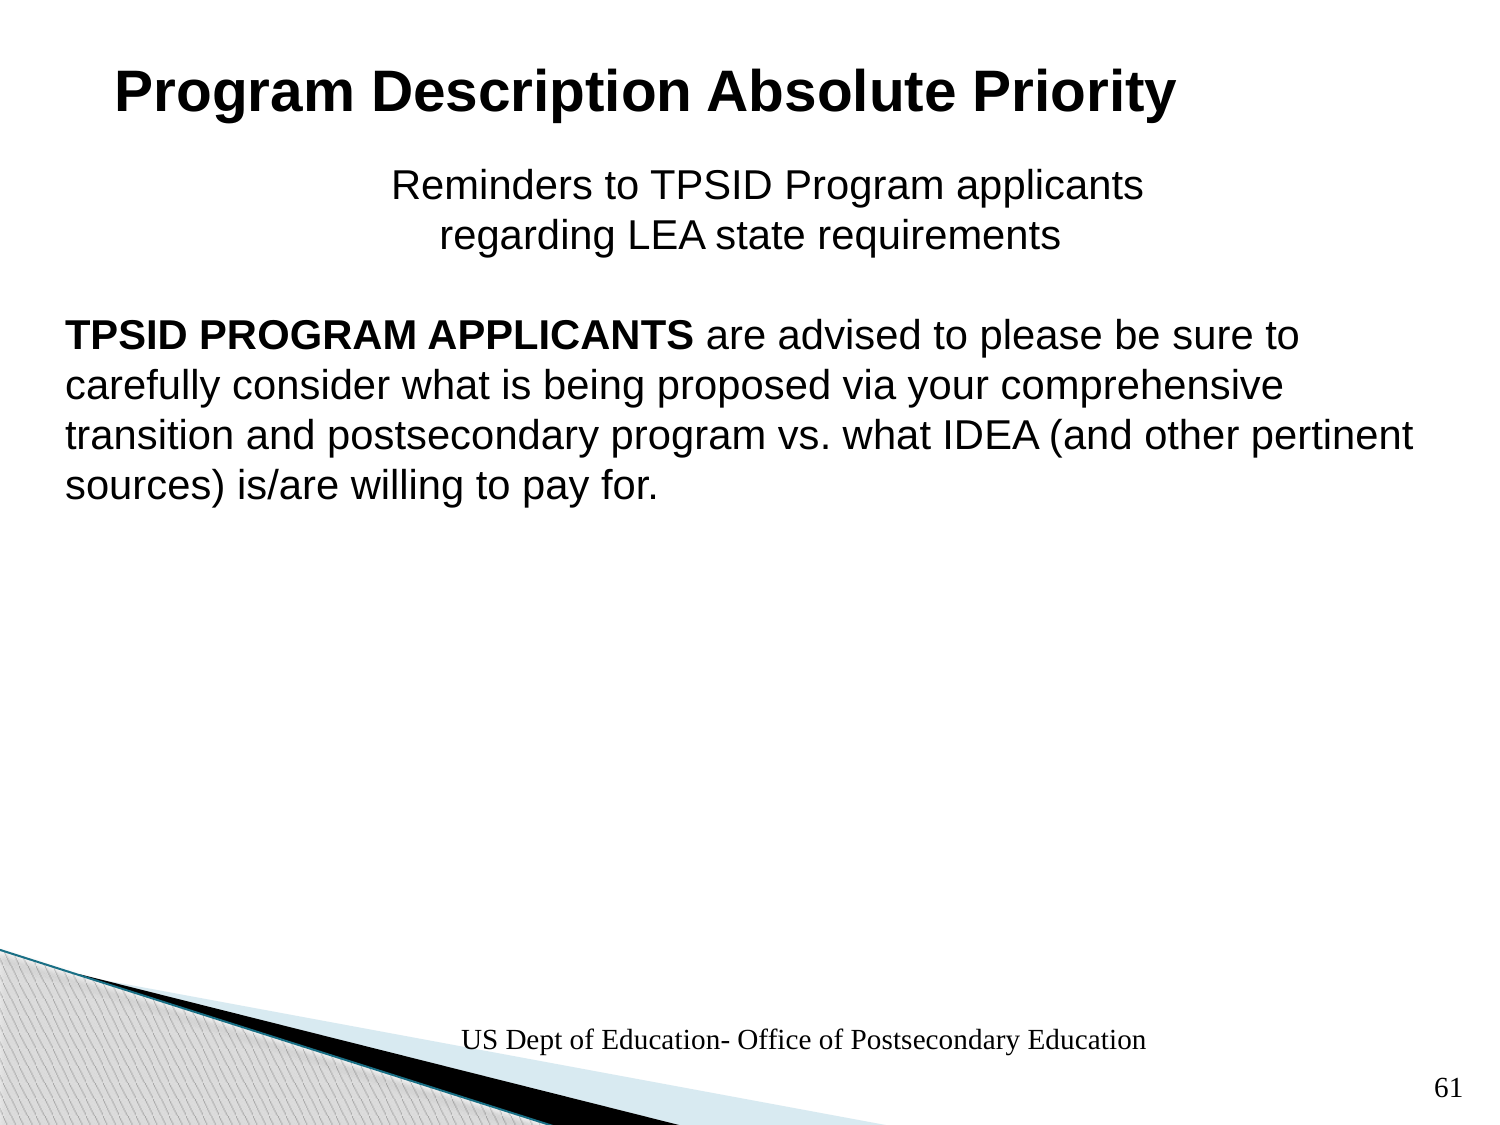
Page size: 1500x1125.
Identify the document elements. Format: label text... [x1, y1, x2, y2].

list Reminders to TPSID Program applicants regarding LEA state requirements TPSID PROGRAM APPLICANTS are advised to please be sure to carefully consider what is being proposed via your comprehensive transition and postsecondary program vs. what IDEA (and other pertinent sources) is/are willing to pay for. [50, 99, 1463, 709]
slide_number 61 [1418, 1051, 1479, 1112]
footer US Dept of Education- Office of Postsecondary Education [387, 1025, 1163, 1063]
title Program Description Absolute Priority [99, 24, 1363, 152]
